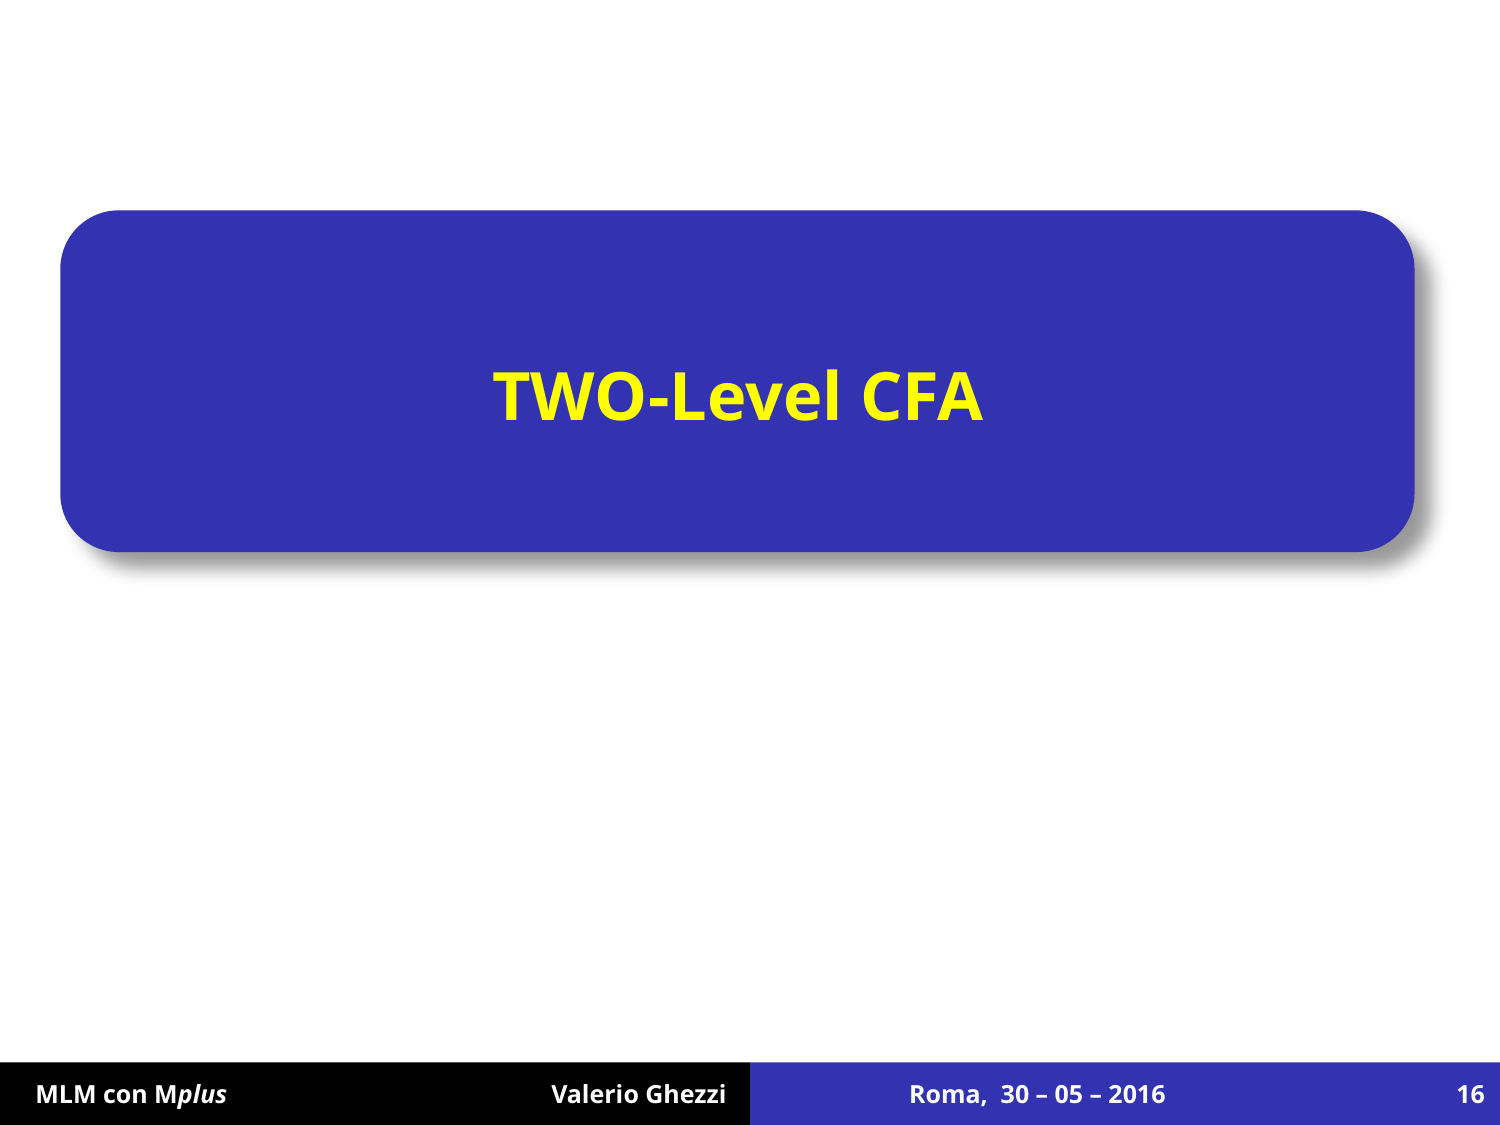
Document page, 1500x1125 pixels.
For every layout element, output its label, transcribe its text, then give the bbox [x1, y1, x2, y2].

title TWO-Level CFA [70, 305, 1407, 483]
slide_number 16 [1325, 1065, 1500, 1125]
text_box MLM con Mplus Valerio Ghezzi [0, 1071, 750, 1118]
text_box Roma, 30 – 05 – 2016 [750, 1062, 1325, 1125]
